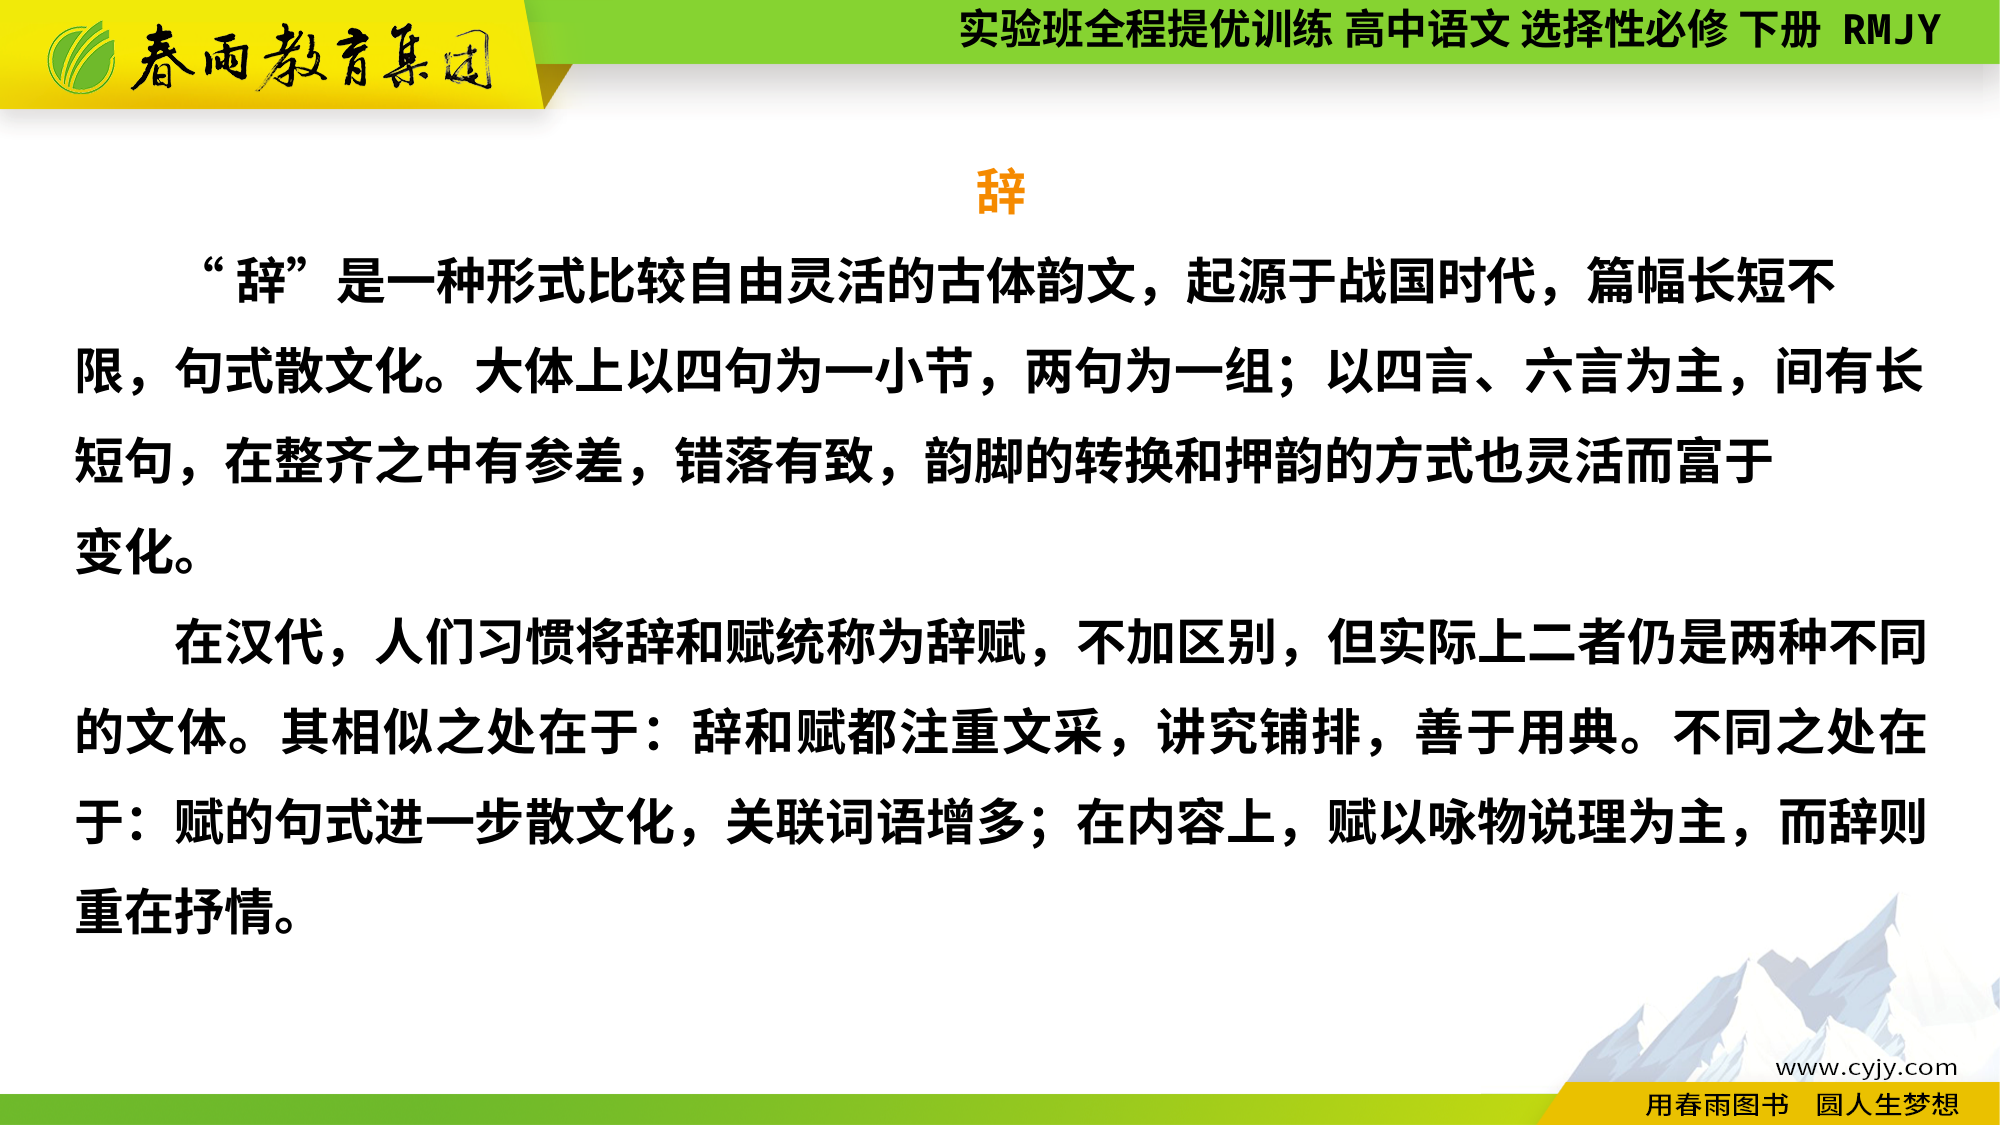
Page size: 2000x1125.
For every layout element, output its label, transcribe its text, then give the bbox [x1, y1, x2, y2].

list 辞 “辞”是一种形式比较自由灵活的古体韵文，起源于战国时代，篇幅长短不限，句式散文化。大体上以四句为一小节，两句为一组；以四言、六言为主，间有长短句，在整齐之中有参差，错落有致，韵脚的转换和押韵的方式也灵活而富于 变化。 在汉代，人们习惯将辞和赋统称为辞赋，不加区别，但实际上二者仍是两种不同的文体。其相似之处在于：辞和赋都注重文采，讲究铺排，善于用典。不同之处在于：赋的句式进一步散文化，关联词语增多；在内容上，赋以咏物说理为主，而辞则重在抒情。 [59, 122, 1944, 944]
picture [0, 0, 2000, 1125]
